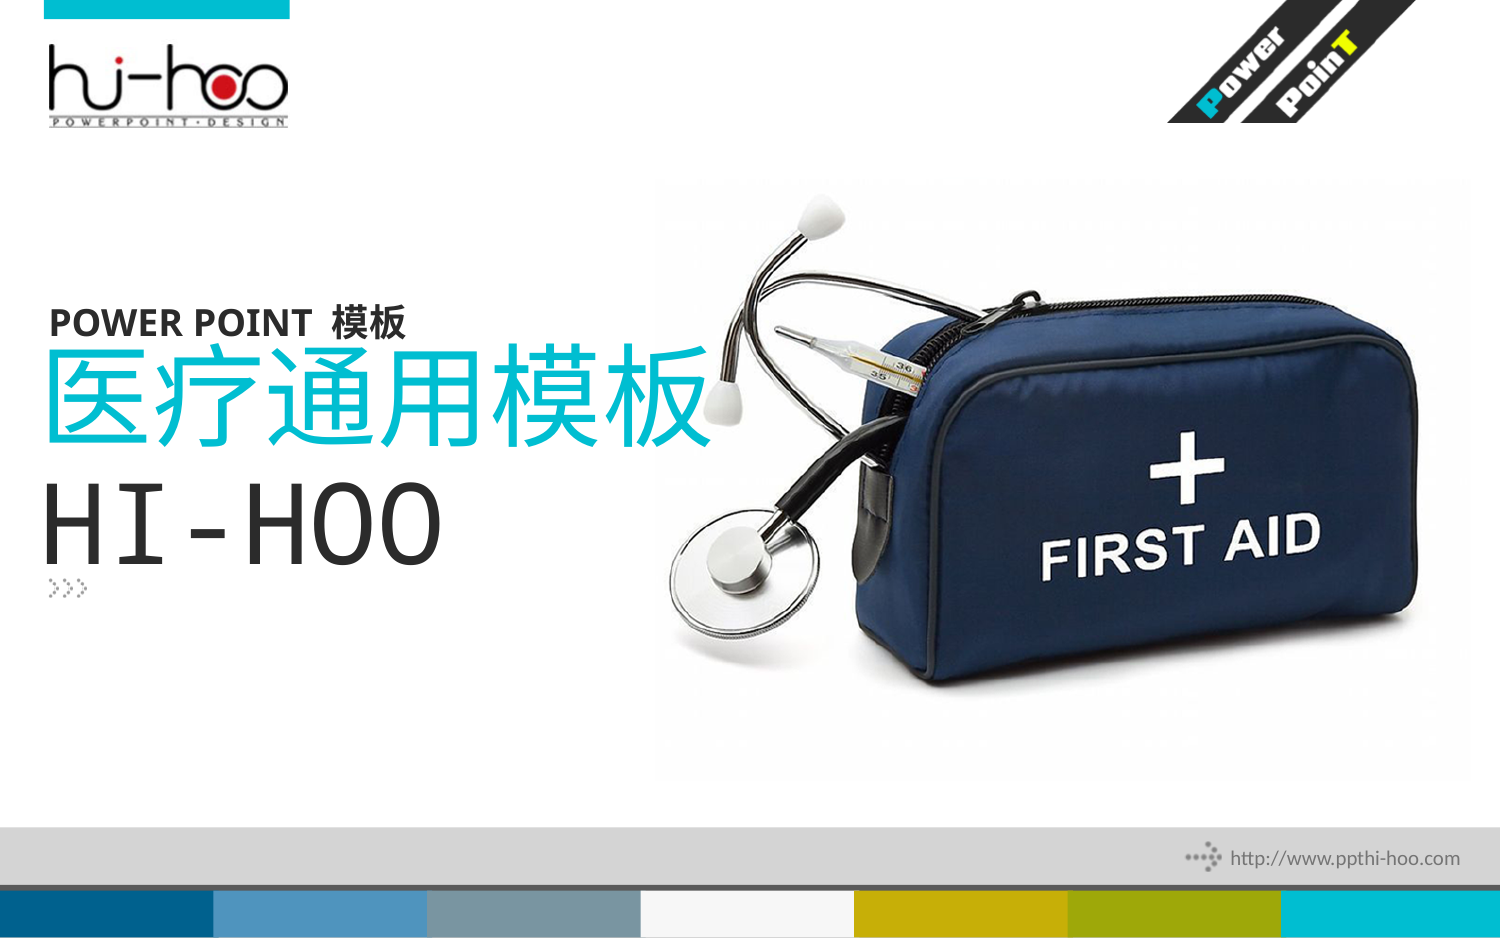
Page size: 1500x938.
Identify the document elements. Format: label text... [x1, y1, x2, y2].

text_box POWER POINT 模板 [33, 291, 537, 318]
text_box 医疗通用模板 [24, 318, 650, 469]
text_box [0, 827, 1500, 938]
picture [655, 0, 1471, 827]
picture [44, 573, 94, 603]
text_box HI-HOO [24, 469, 622, 595]
text_box [43, 0, 290, 20]
picture [25, 28, 309, 164]
